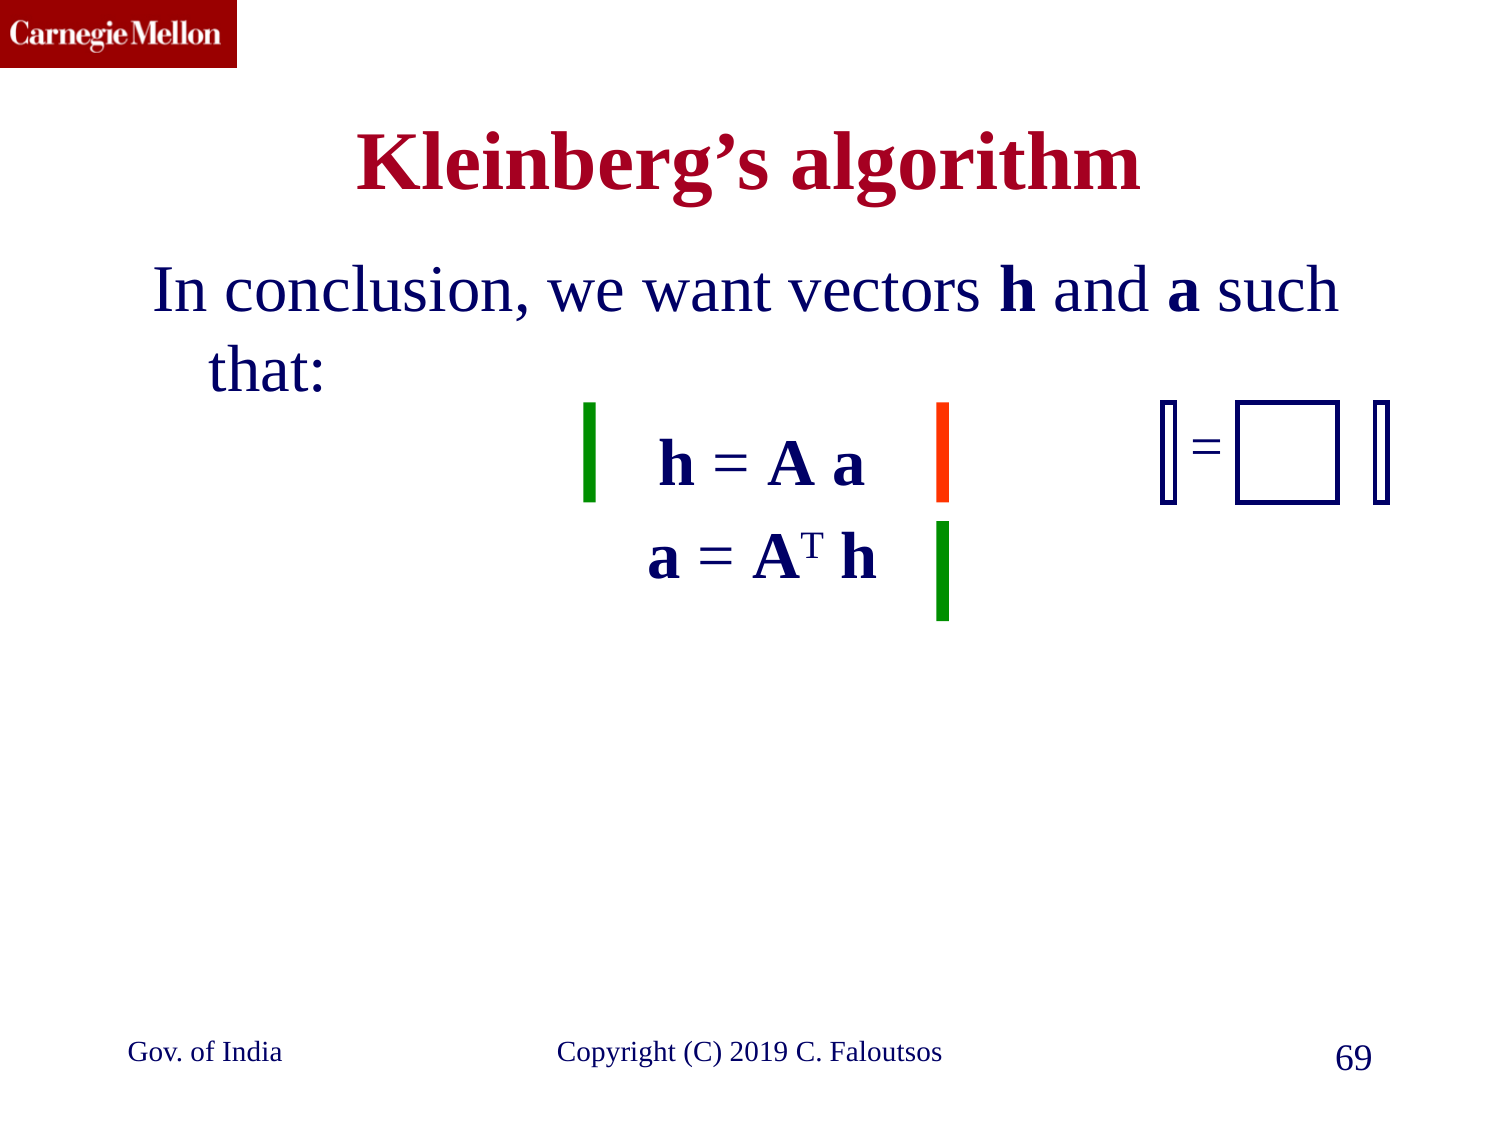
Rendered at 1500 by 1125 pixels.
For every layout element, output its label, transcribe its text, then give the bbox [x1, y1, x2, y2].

text_box [583, 402, 596, 503]
picture [0, 0, 237, 68]
title Kleinberg’s algorithm [112, 99, 1388, 213]
footer Copyright (C) 2019 C. Faloutsos [512, 1024, 988, 1101]
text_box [1162, 400, 1388, 503]
slide_number 69 [1074, 1024, 1388, 1101]
text_box [936, 521, 949, 622]
text_box [936, 402, 949, 503]
list In conclusion, we want vectors h and a such that: h = A a a = AT h [137, 237, 1388, 1001]
slide_number Gov. of India [112, 1024, 426, 1101]
